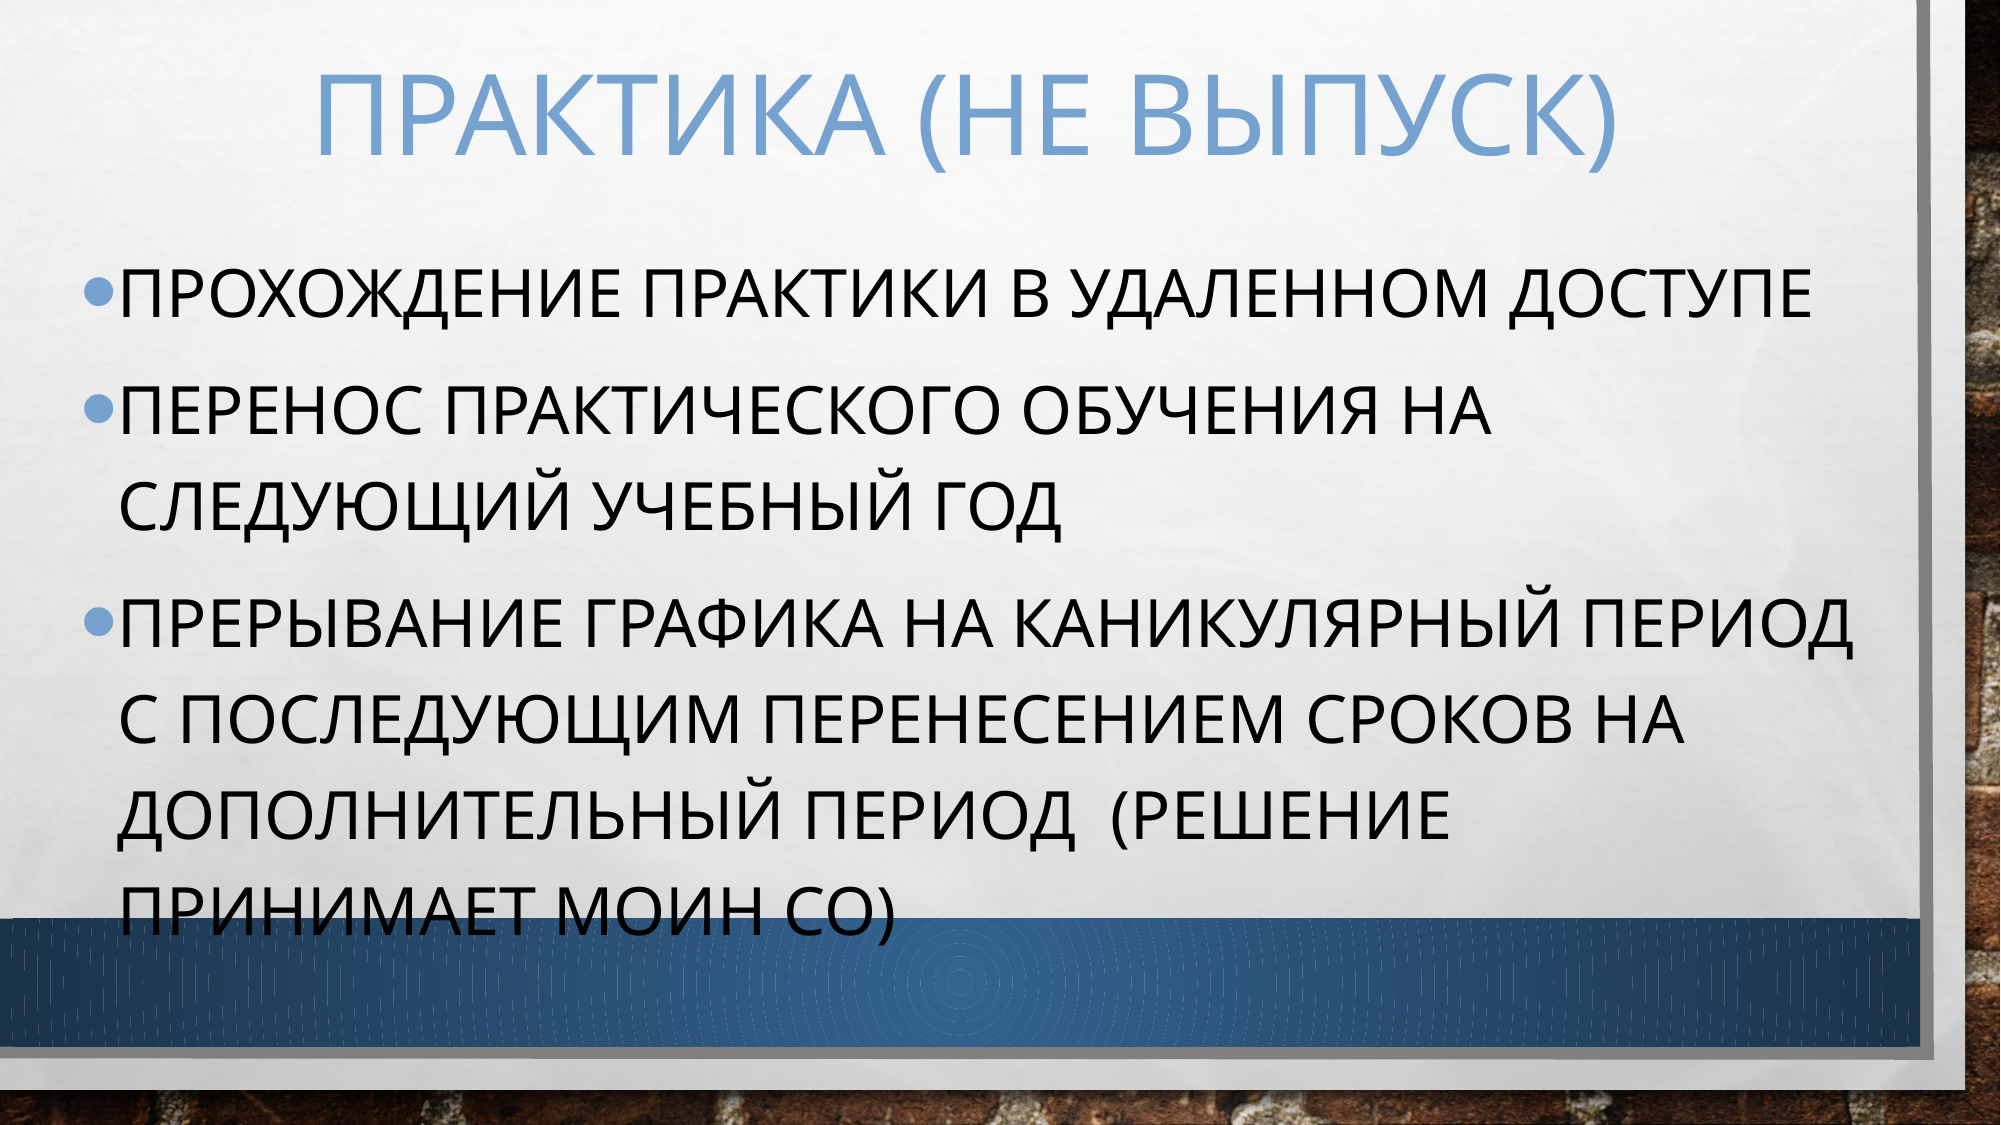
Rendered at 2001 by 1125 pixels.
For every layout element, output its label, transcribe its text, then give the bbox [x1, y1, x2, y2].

title Практика (не выпуск) [112, 41, 1818, 197]
list Прохождение практики в удаленном доступе Перенос практического обучения на следующий учебный год Прерывание графика на каникулярный период с последующим перенесением сроков на дополнительный период (решение принимает Моин со) [65, 206, 1881, 977]
picture [0, 0, 2000, 1125]
